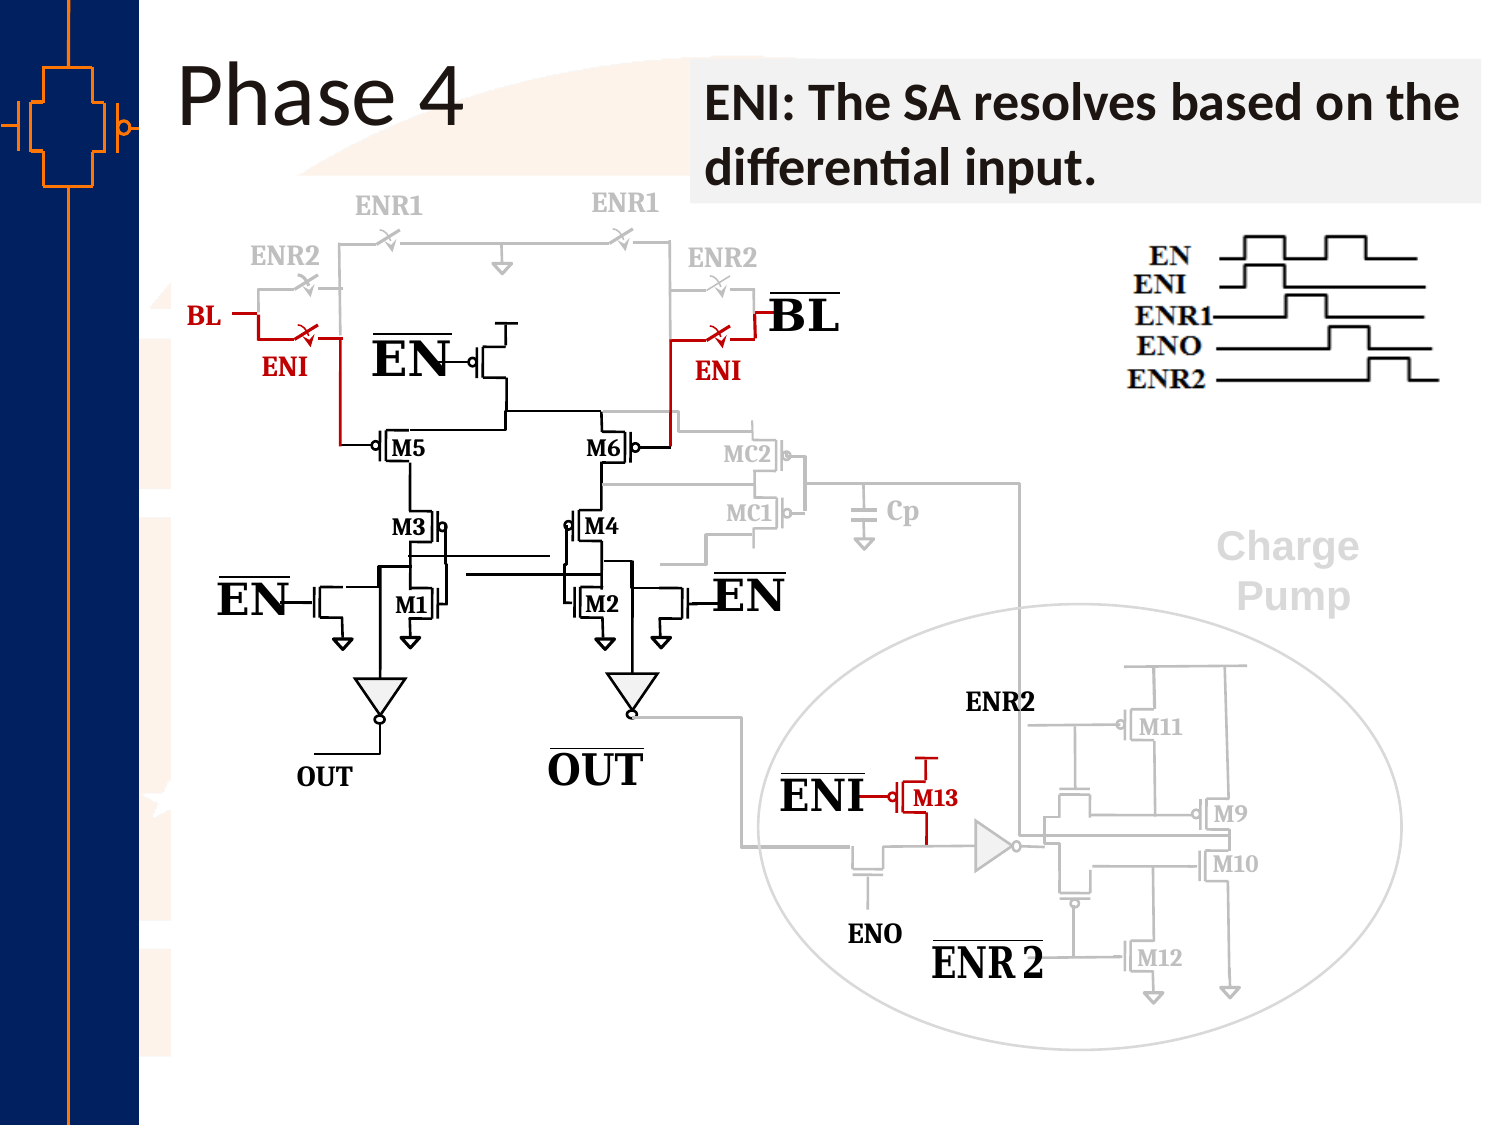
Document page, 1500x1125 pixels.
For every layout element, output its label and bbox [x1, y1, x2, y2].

picture [1117, 229, 1455, 398]
text_box [161, 26, 1500, 1062]
